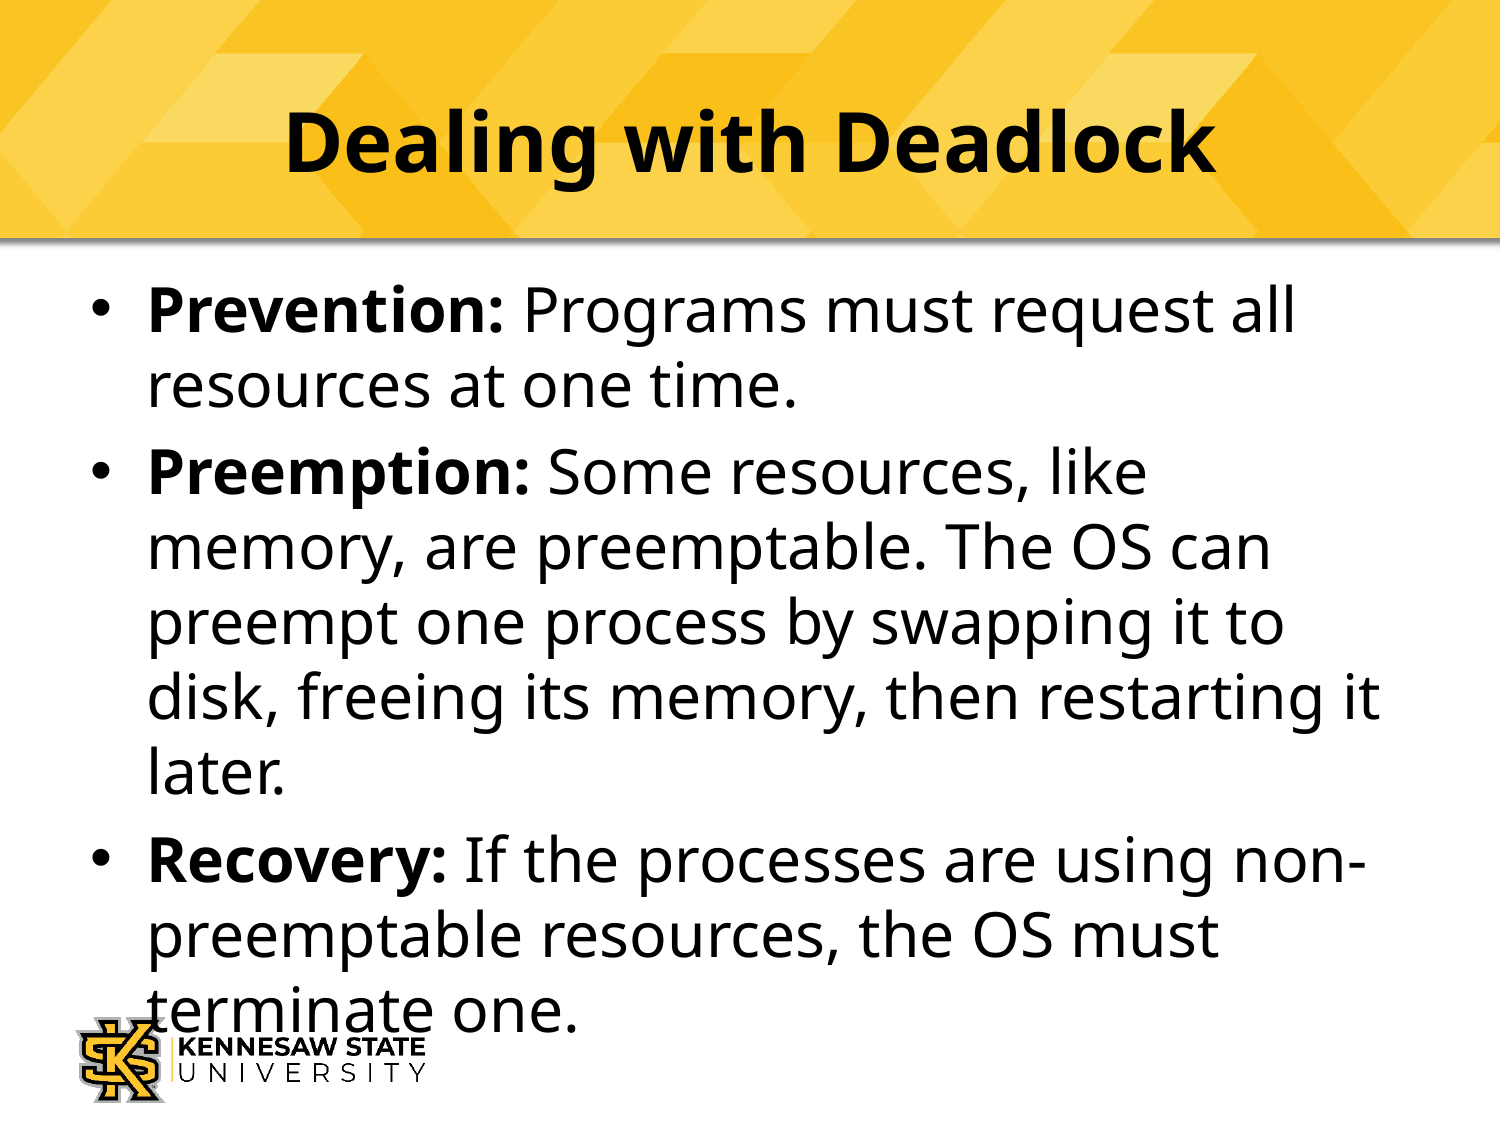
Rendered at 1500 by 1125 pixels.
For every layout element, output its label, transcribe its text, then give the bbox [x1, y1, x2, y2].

picture [0, 0, 1500, 251]
picture [75, 1017, 425, 1103]
title Dealing with Deadlock [75, 45, 1425, 233]
list Prevention: Programs must request all resources at one time. Preemption: Some resources, like memory, are preemptable. The OS can preempt one process by swapping it to disk, freeing its memory, then restarting it later. Recovery: If the processes are using non-preemptable resources, the OS must terminate one. [75, 262, 1425, 1005]
